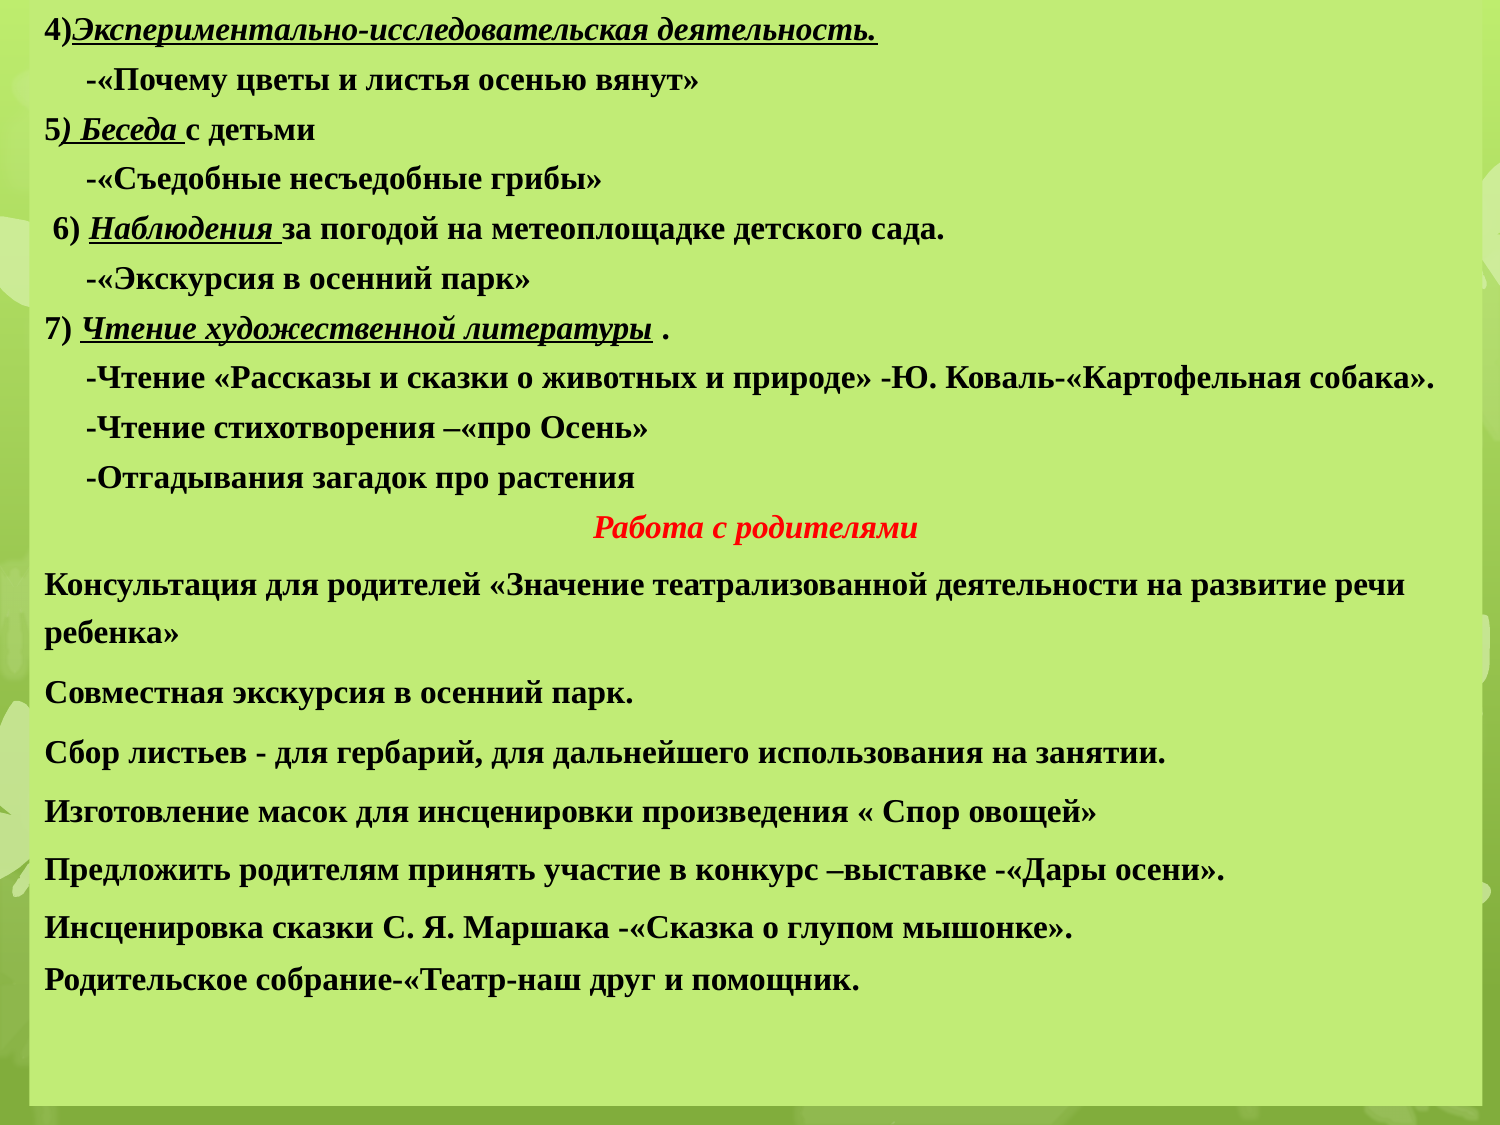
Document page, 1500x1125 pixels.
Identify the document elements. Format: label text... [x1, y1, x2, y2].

subtitle 4)Экспериментально-исследовательская деятельность. -«Почему цветы и листья осенью вянут» 5) Беседа с детьми -«Съедобные несъедобные грибы» 6) Наблюдения за погодой на метеоплощадке детского сада. -«Экскурсия в осенний парк» 7) Чтение художественной литературы . -Чтение «Рассказы и сказки о животных и природе» -Ю. Коваль-«Картофельная собака». -Чтение стихотворения –«про Осень» -Отгадывания загадок про растения Работа с родителями Консультация для родителей «Значение театрализованной деятельности на развитие речи ребенка» Совместная экскурсия в осенний парк. Сбор листьев - для гербарий, для дальнейшего использования на занятии. Изготовление масок для инсценировки произведения « Спор овощей» Предложить родителям принять участие в конкурс –выставке -«Дары осени». Инсценировка сказки С. Я. Маршака -«Сказка о глупом мышонке». Родительское собрание-«Театр-наш друг и помощник. [27, 0, 1485, 1108]
